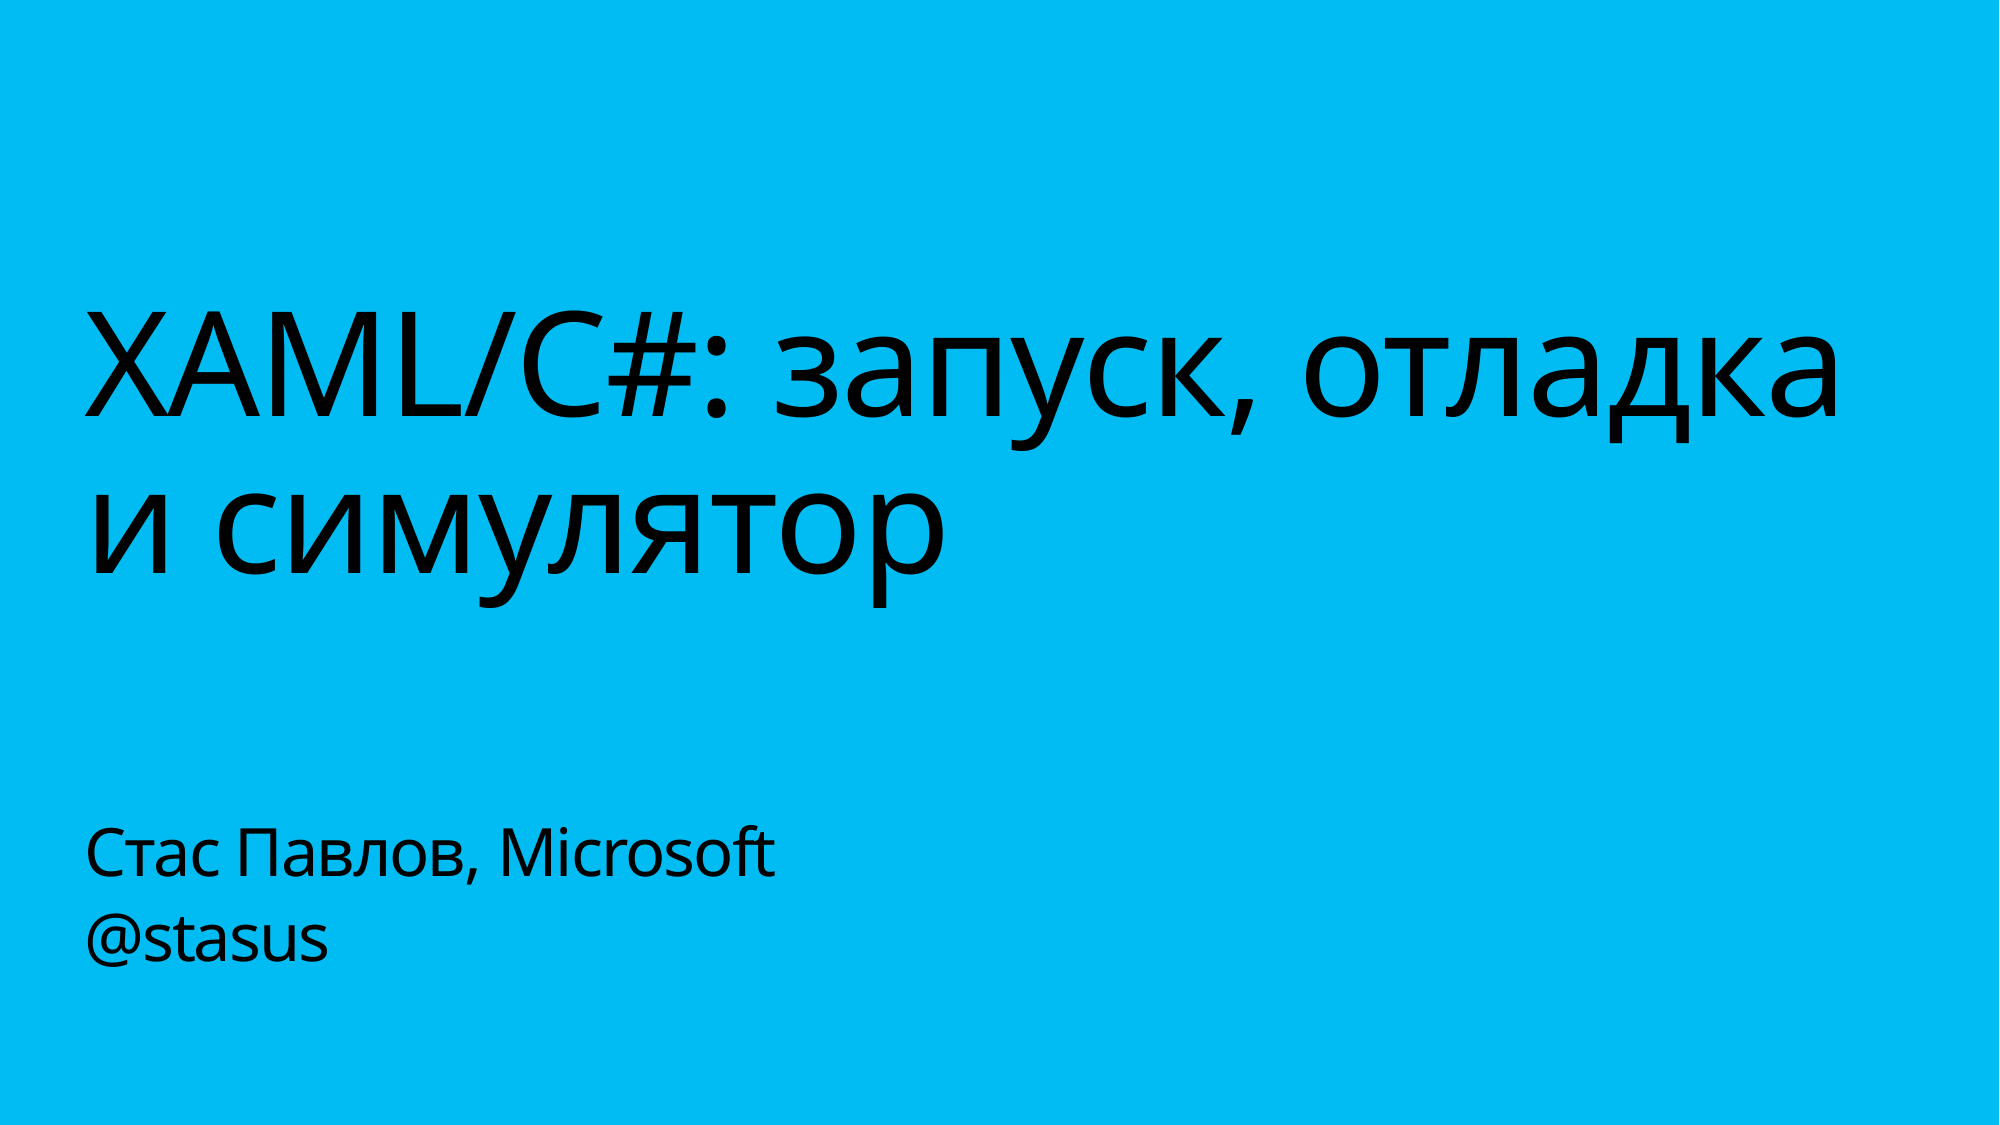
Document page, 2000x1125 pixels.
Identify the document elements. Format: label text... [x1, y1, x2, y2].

list Стас Павлов, Microsoft @stasus [84, 819, 1317, 981]
list XAML/C#: запуск, отладка и симулятор [84, 290, 1926, 609]
